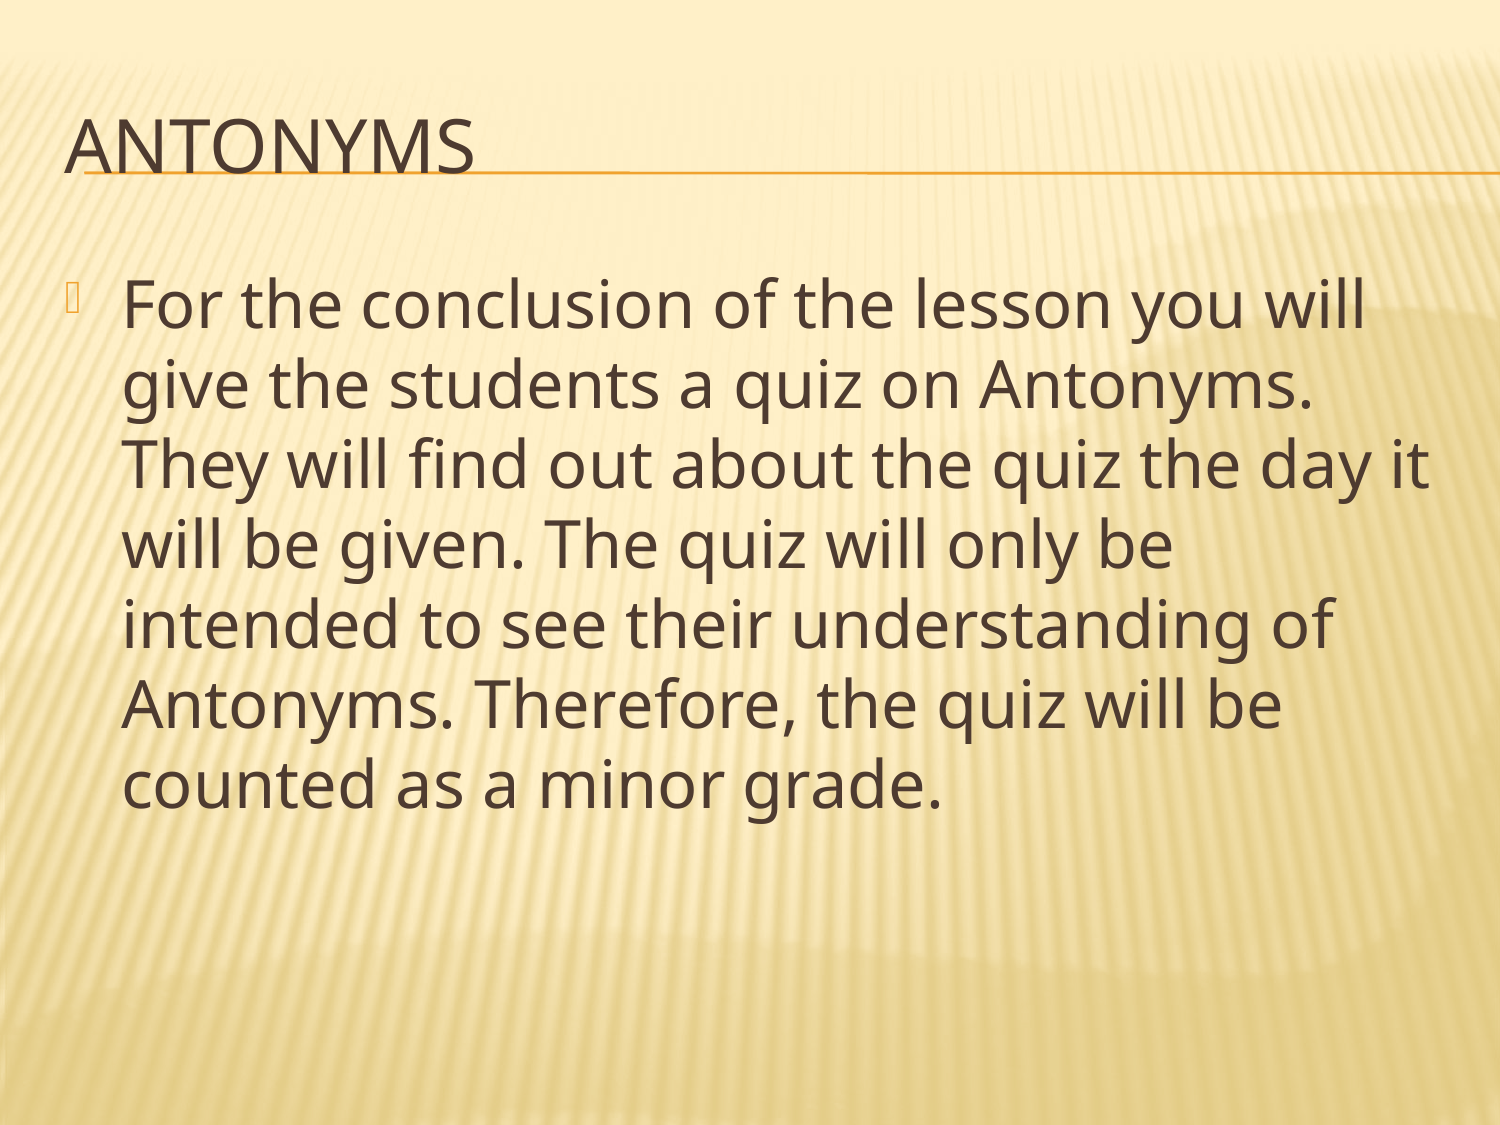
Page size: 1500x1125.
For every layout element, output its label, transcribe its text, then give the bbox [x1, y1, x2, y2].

list For the conclusion of the lesson you will give the students a quiz on Antonyms. They will find out about the quiz the day it will be given. The quiz will only be intended to see their understanding of Antonyms. Therefore, the quiz will be counted as a minor grade. [50, 254, 1475, 998]
title Antonyms [50, 75, 1475, 213]
